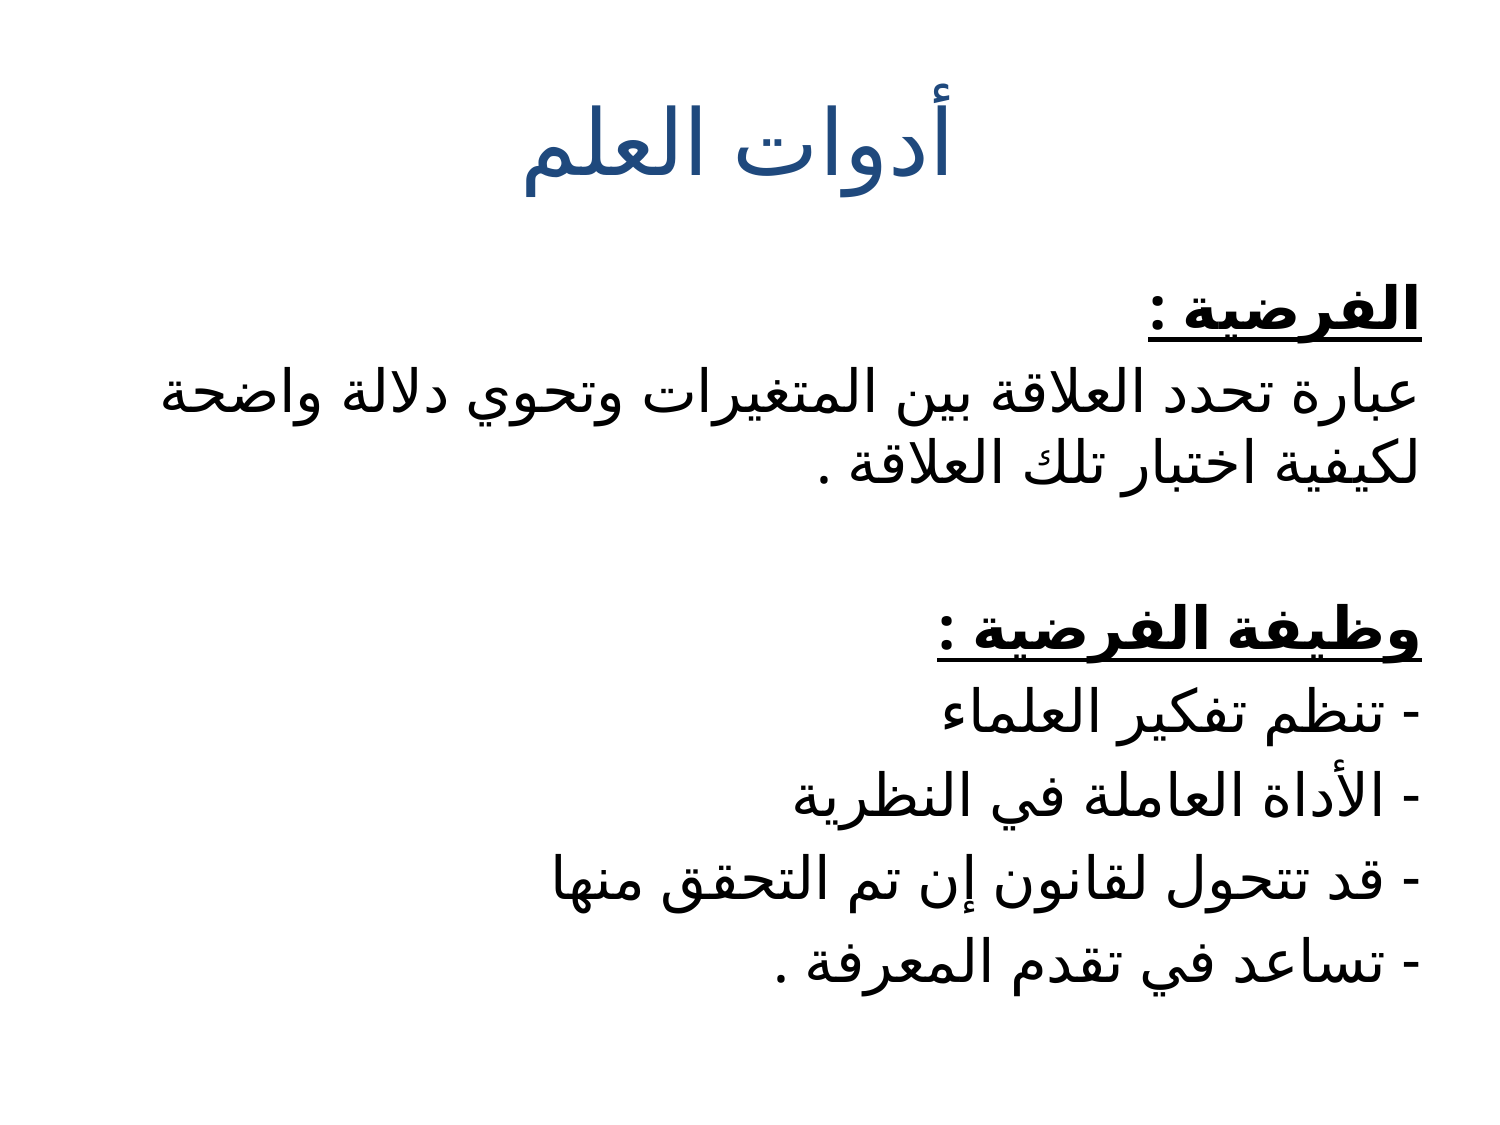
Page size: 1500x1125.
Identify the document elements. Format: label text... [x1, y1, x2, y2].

title أدوات العلم [75, 45, 1425, 233]
list الفرضية : عبارة تحدد العلاقة بين المتغيرات وتحوي دلالة واضحة لكيفية اختبار تلك العلاقة . وظيفة الفرضية : - تنظم تفكير العلماء - الأداة العاملة في النظرية - قد تتحول لقانون إن تم التحقق منها - تساعد في تقدم المعرفة . [87, 262, 1438, 1005]
